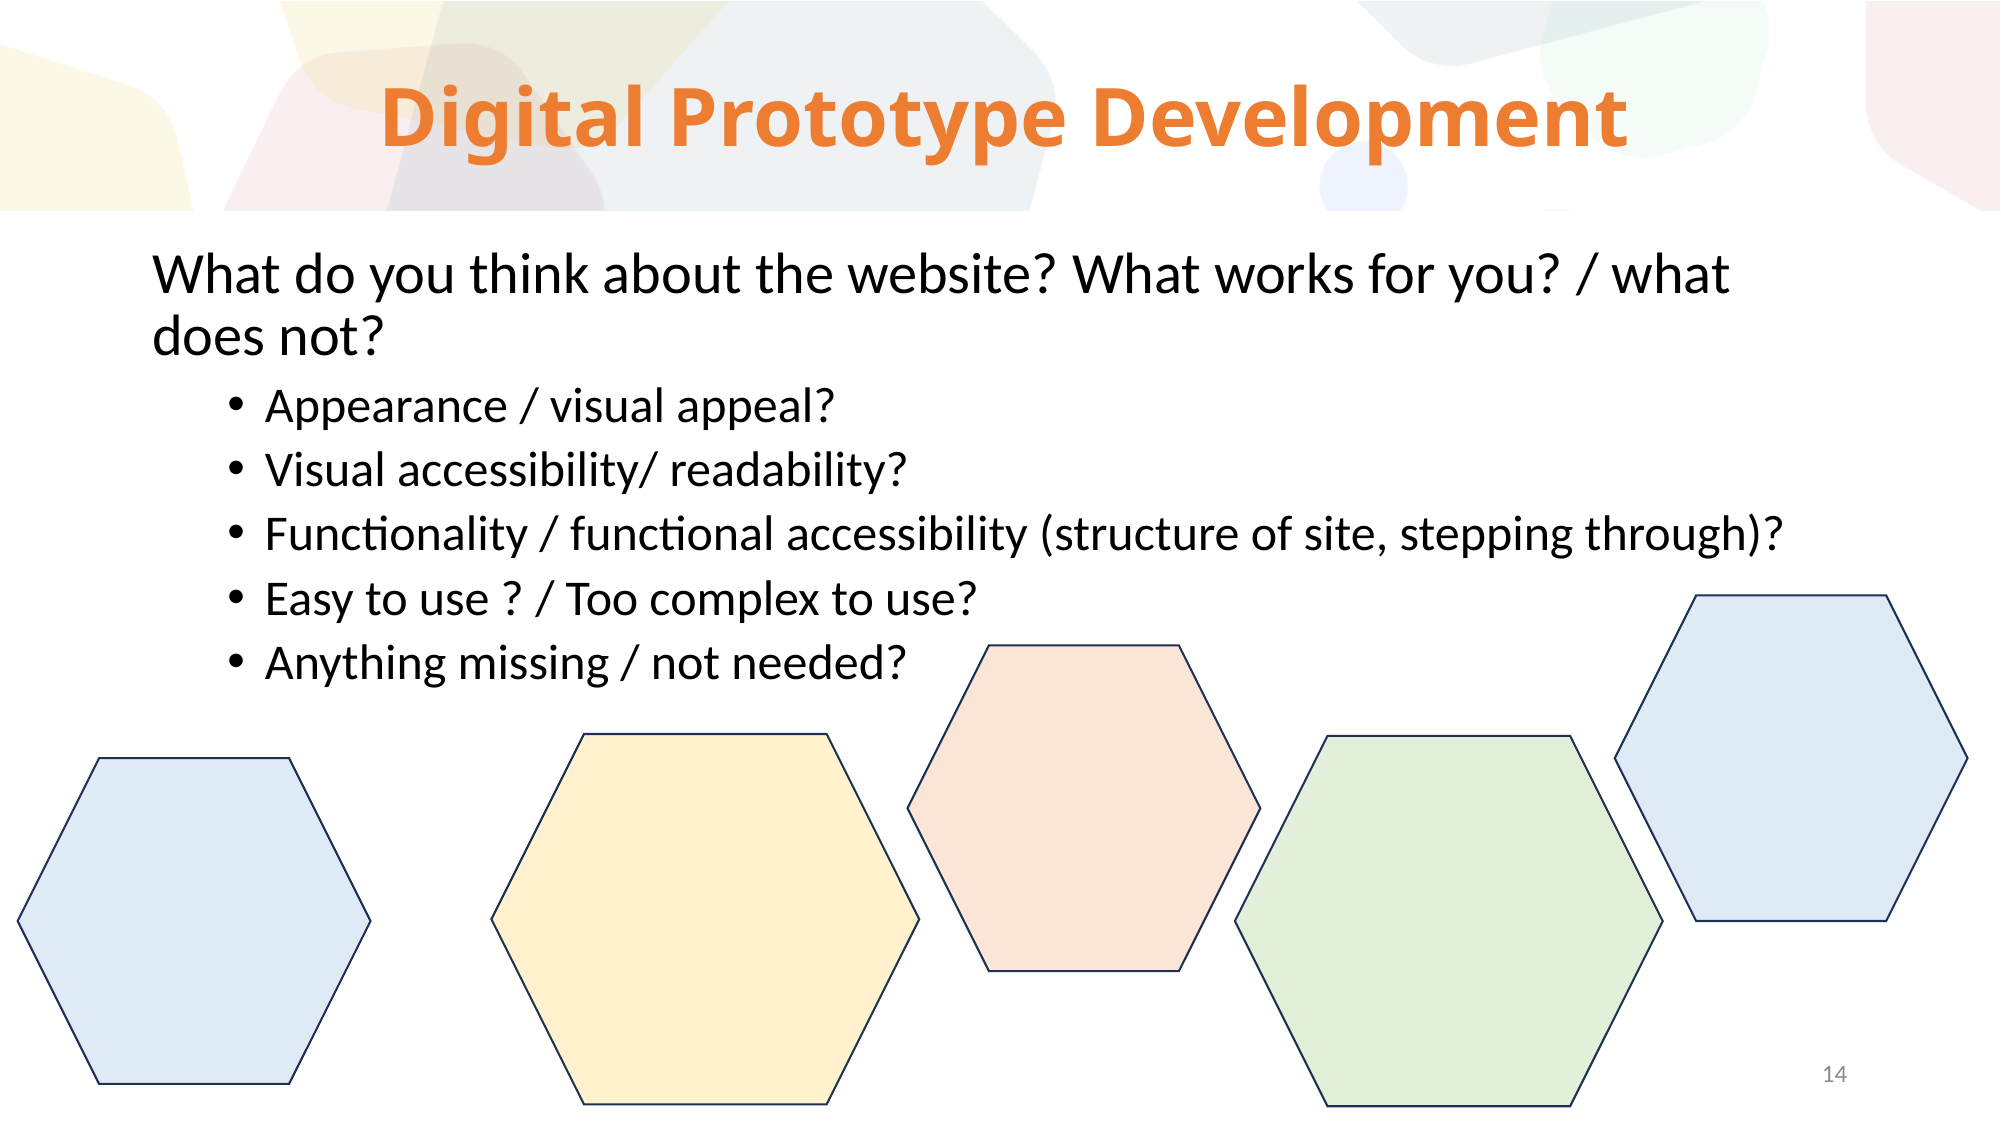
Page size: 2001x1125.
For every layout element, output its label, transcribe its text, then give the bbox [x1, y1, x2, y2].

text_box [906, 644, 1262, 973]
text_box [1233, 734, 1664, 1108]
picture [0, 1, 2000, 211]
text_box [16, 757, 372, 1085]
text_box [490, 732, 921, 1106]
text_box Digital Prototype Development [345, 211, 1663, 215]
list What do you think about the website? What works for you? / what does not? Appearance / visual appeal? Visual accessibility/ readability? Functionality / functional accessibility (structure of site, stepping through)? Easy to use ? / Too complex to use? Anything missing / not needed? [137, 235, 1863, 1103]
text_box [1613, 594, 1969, 923]
